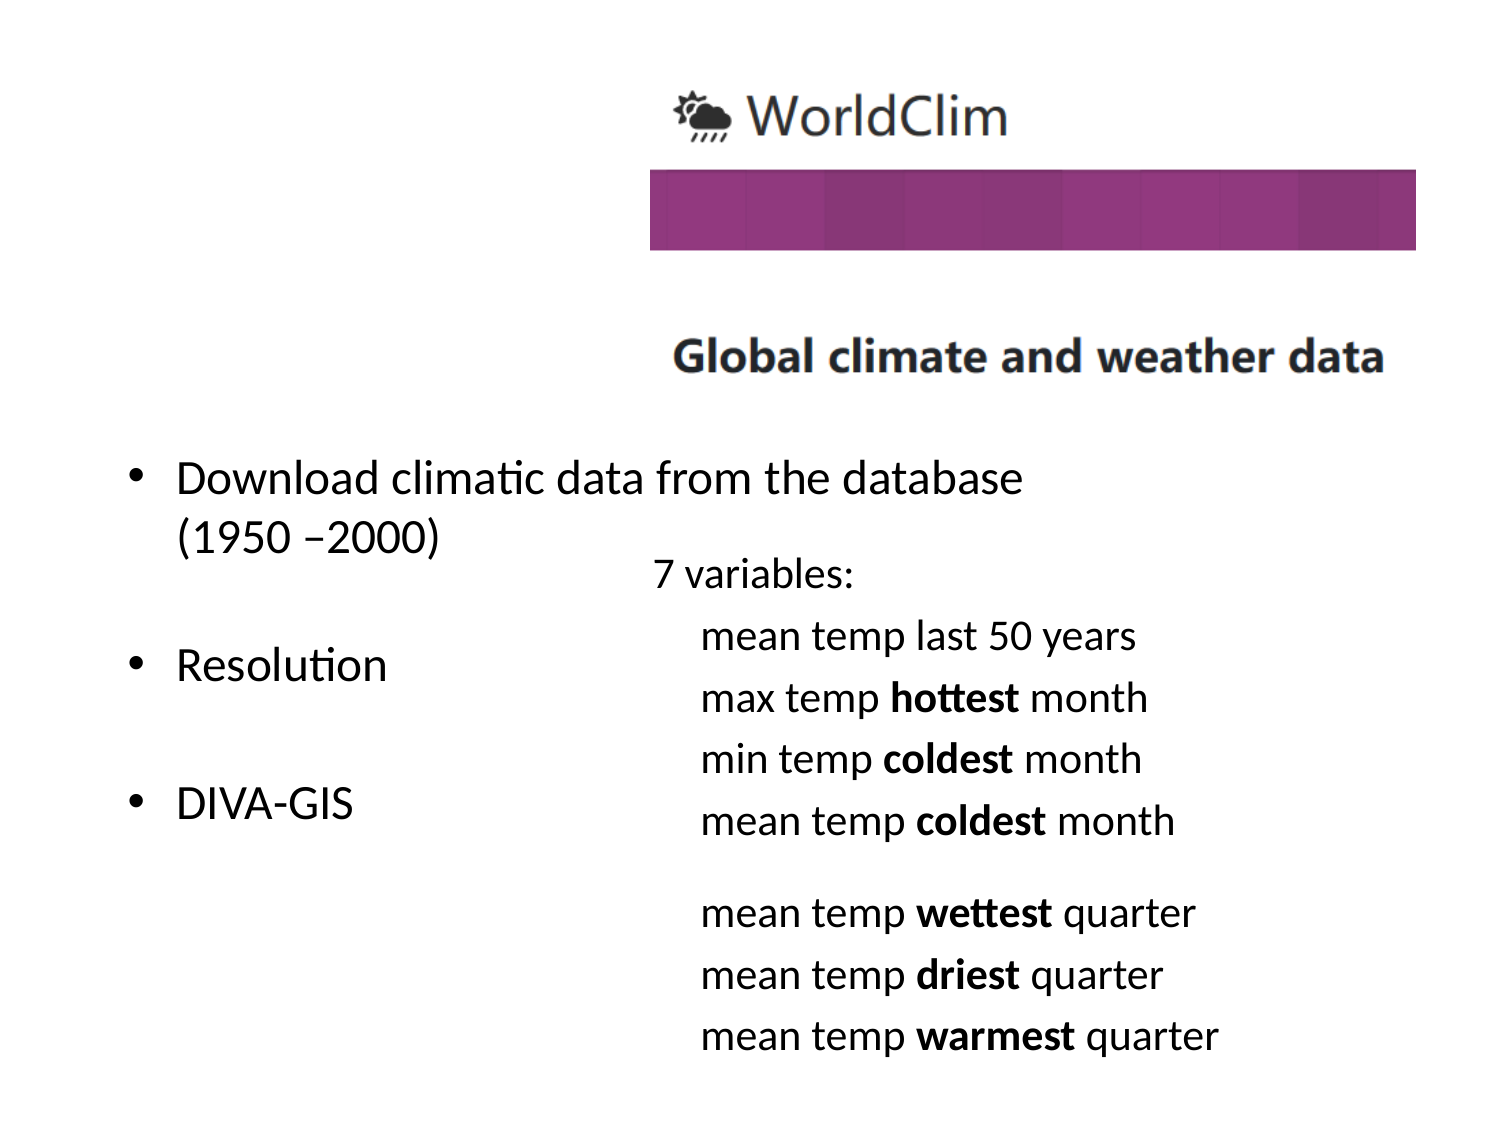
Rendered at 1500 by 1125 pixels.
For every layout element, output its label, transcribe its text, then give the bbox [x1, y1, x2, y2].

text_box Download climatic data from the database (1950 –2000) Resolution DIVA-GIS [112, 437, 1500, 838]
picture [649, 74, 1416, 394]
list 7 variables: mean temp last 50 years max temp hottest month min temp coldest month mean temp coldest month mean temp wettest quarter mean temp driest quarter mean temp warmest quarter [637, 838, 1413, 1075]
